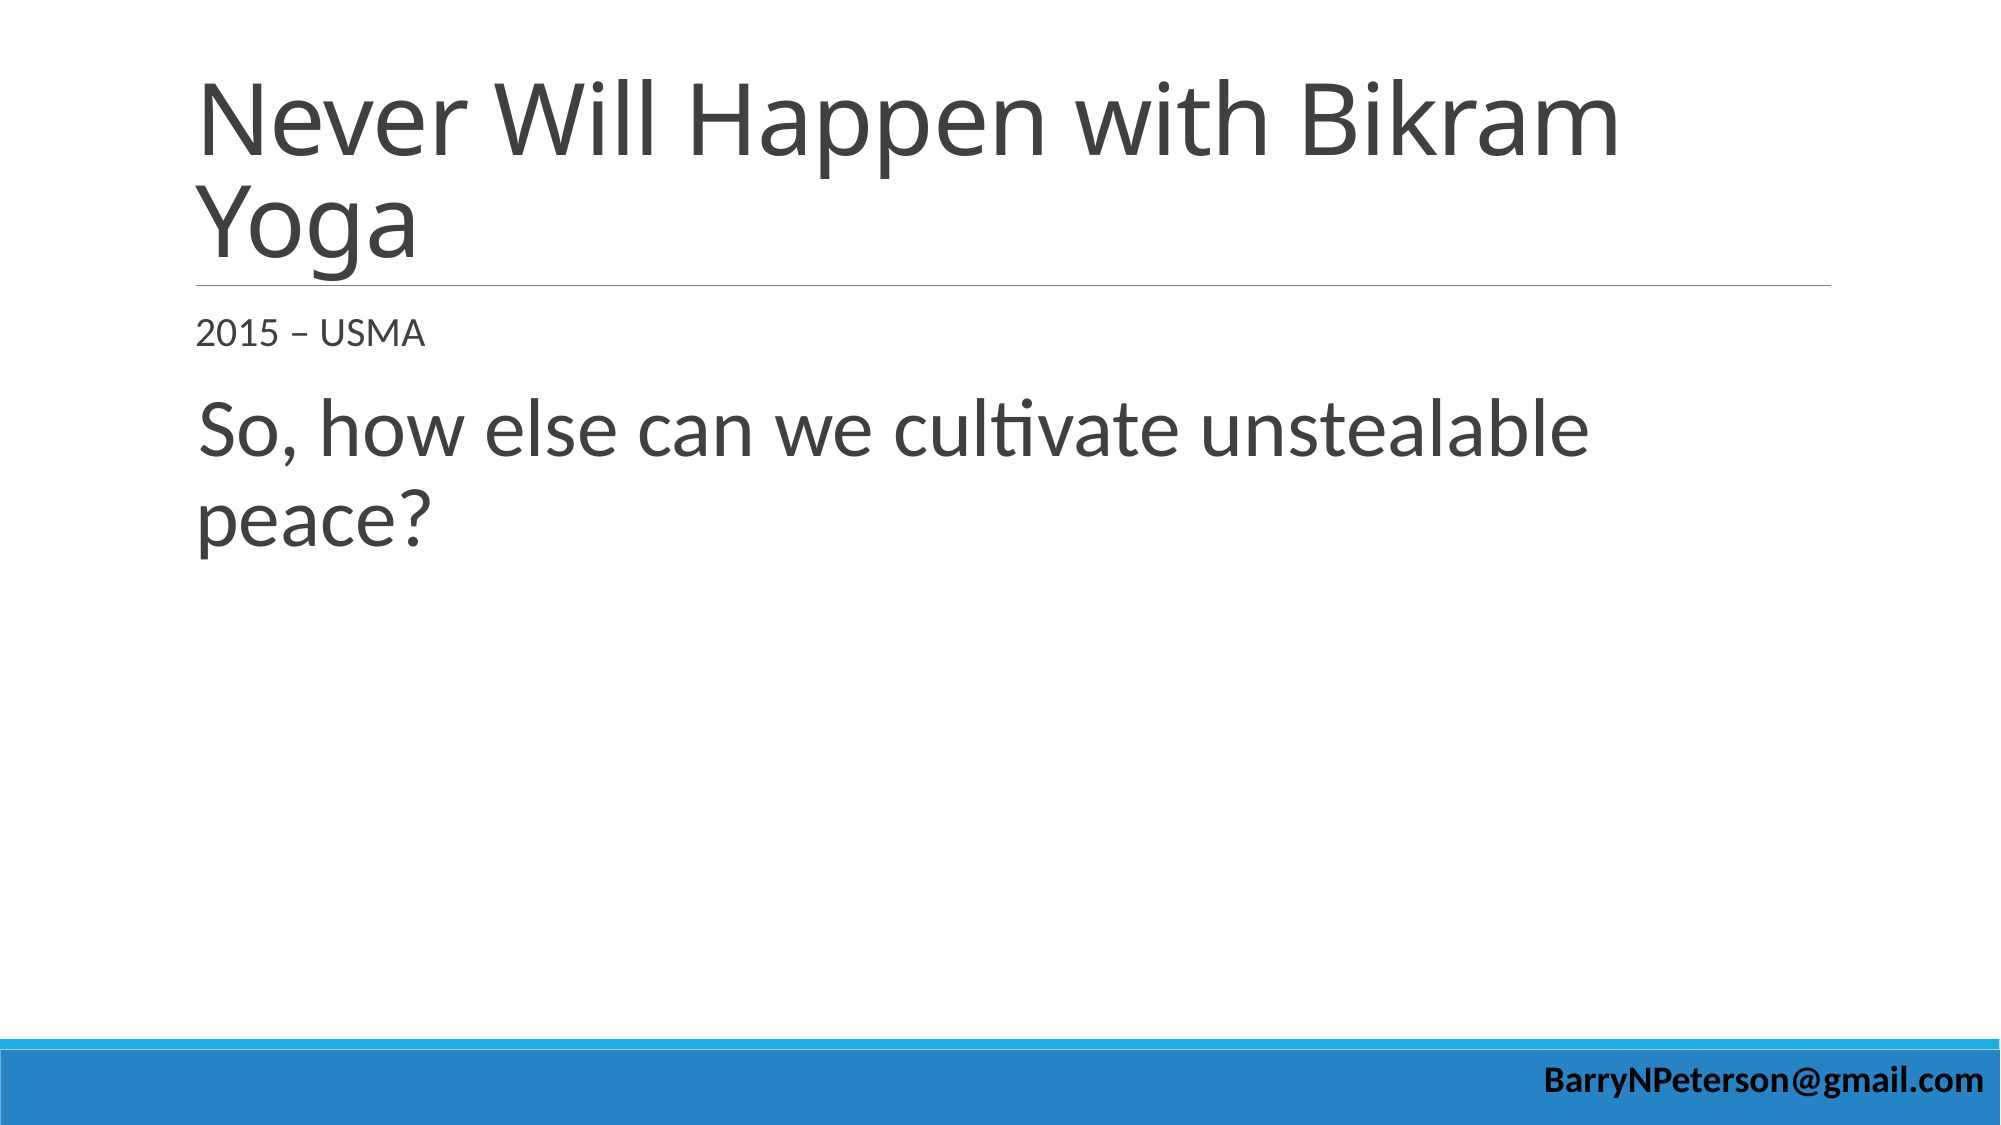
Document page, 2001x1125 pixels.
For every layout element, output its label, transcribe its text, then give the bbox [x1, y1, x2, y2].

text_box BarryNPeterson@gmail.com [999, 1047, 2000, 1108]
title Never Will Happen with Bikram Yoga [180, 47, 1830, 285]
list 2015 – USMA So, how else can we cultivate unstealable peace? [180, 302, 1830, 963]
